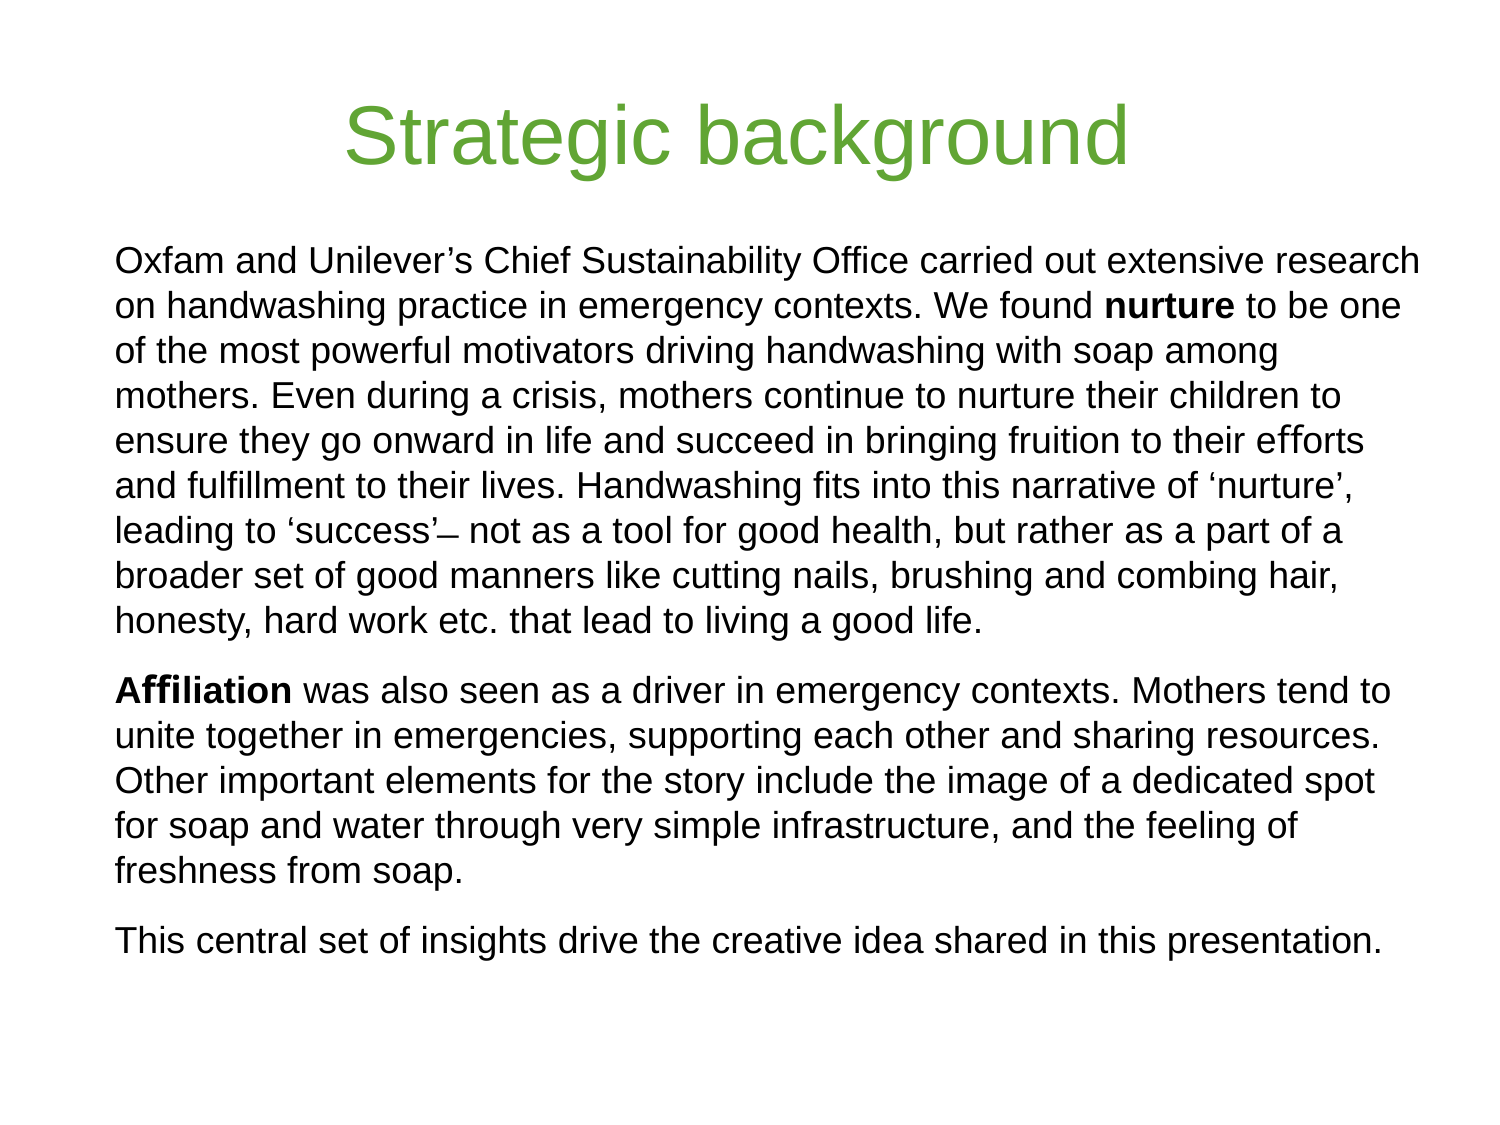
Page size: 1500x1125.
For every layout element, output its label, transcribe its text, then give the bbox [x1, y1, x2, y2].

title Strategic background [62, 37, 1413, 225]
text_box Oxfam and Unilever’s Chief Sustainability Office carried out extensive research on handwashing practice in emergency contexts. We found nurture to be one of the most powerful motivators driving handwashing with soap among mothers. Even during a crisis, mothers continue to nurture their children to ensure they go onward in life and succeed in bringing fruition to their eﬀorts and fulﬁllment to their lives. Handwashing ﬁts into this narrative of ‘nurture’, leading to ‘success’ ̶ not as a tool for good health, but rather as a part of a broader set of good manners like cutting nails, brushing and combing hair, honesty, hard work etc. that lead to living a good life. Aﬃliation was also seen as a driver in emergency contexts. Mothers tend to unite together in emergencies, supporting each other and sharing resources. Other important elements for the story include the image of a dedicated spot for soap and water through very simple infrastructure, and the feeling of freshness from soap. This central set of insights drive the creative idea shared in this presentation. [99, 229, 1438, 969]
